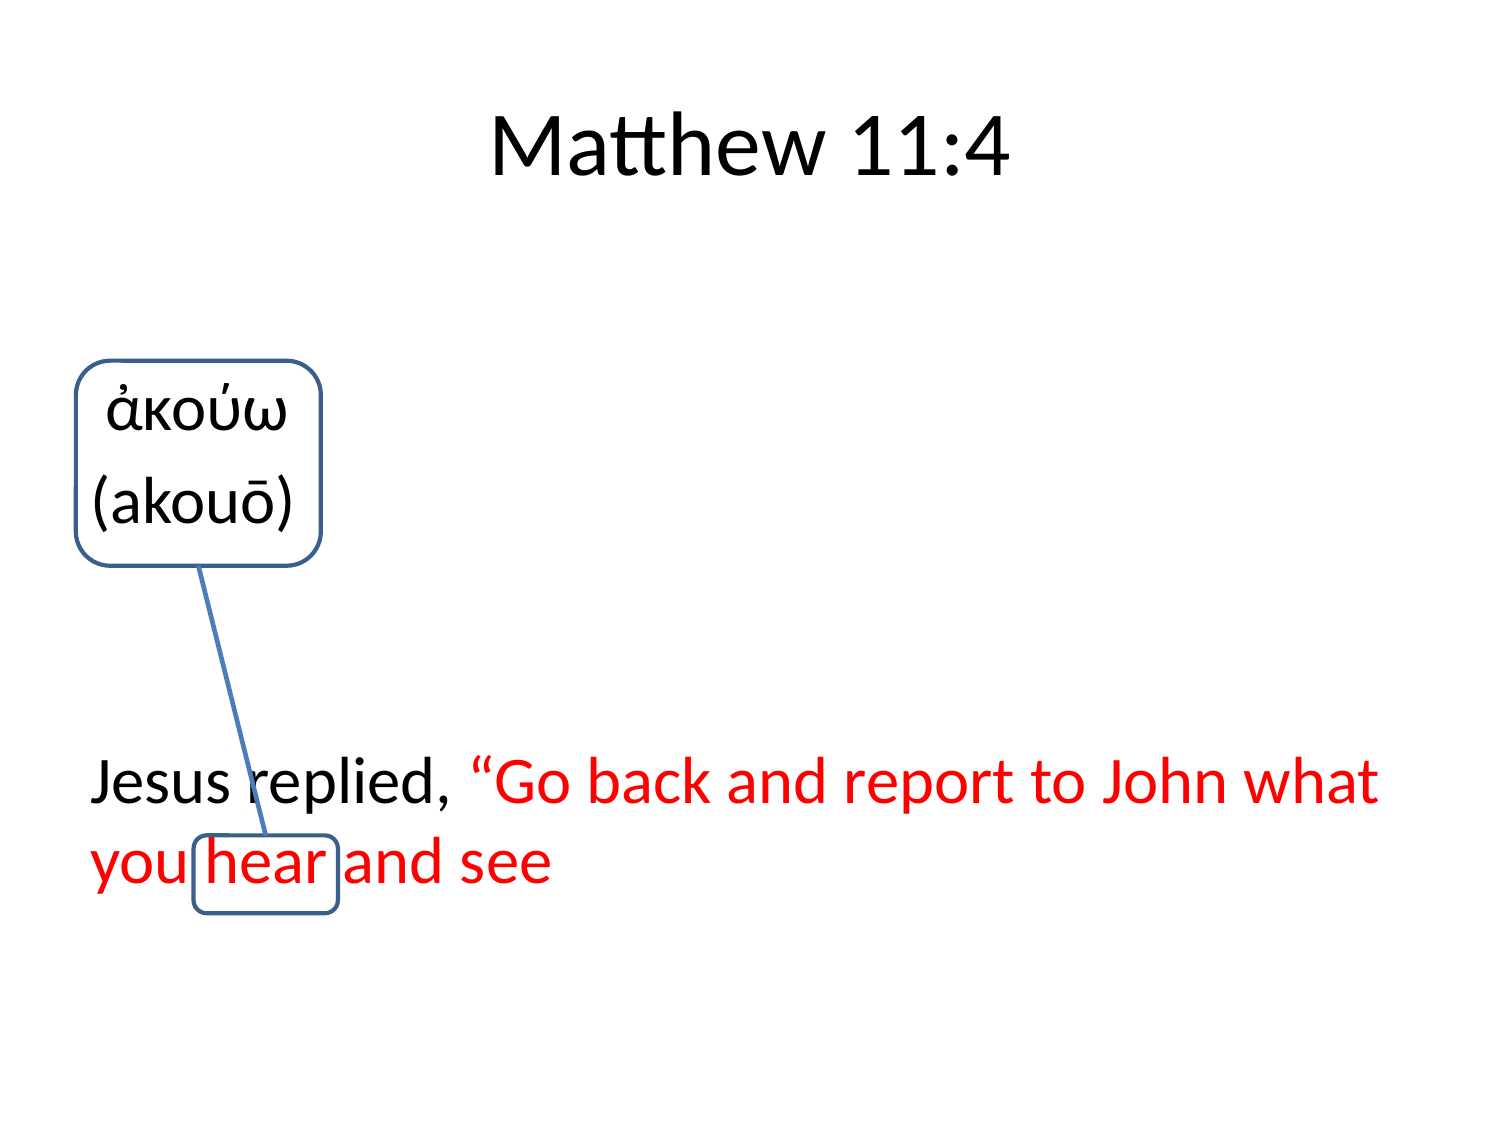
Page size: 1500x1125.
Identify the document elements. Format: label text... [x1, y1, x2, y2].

text_box [73, 358, 323, 568]
text_box [191, 833, 341, 916]
list ἀκούω (akouō) Jesus replied, “Go back and report to John what you hear and see [75, 262, 1425, 1005]
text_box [198, 565, 267, 836]
title Matthew 11:4 [75, 45, 1425, 233]
